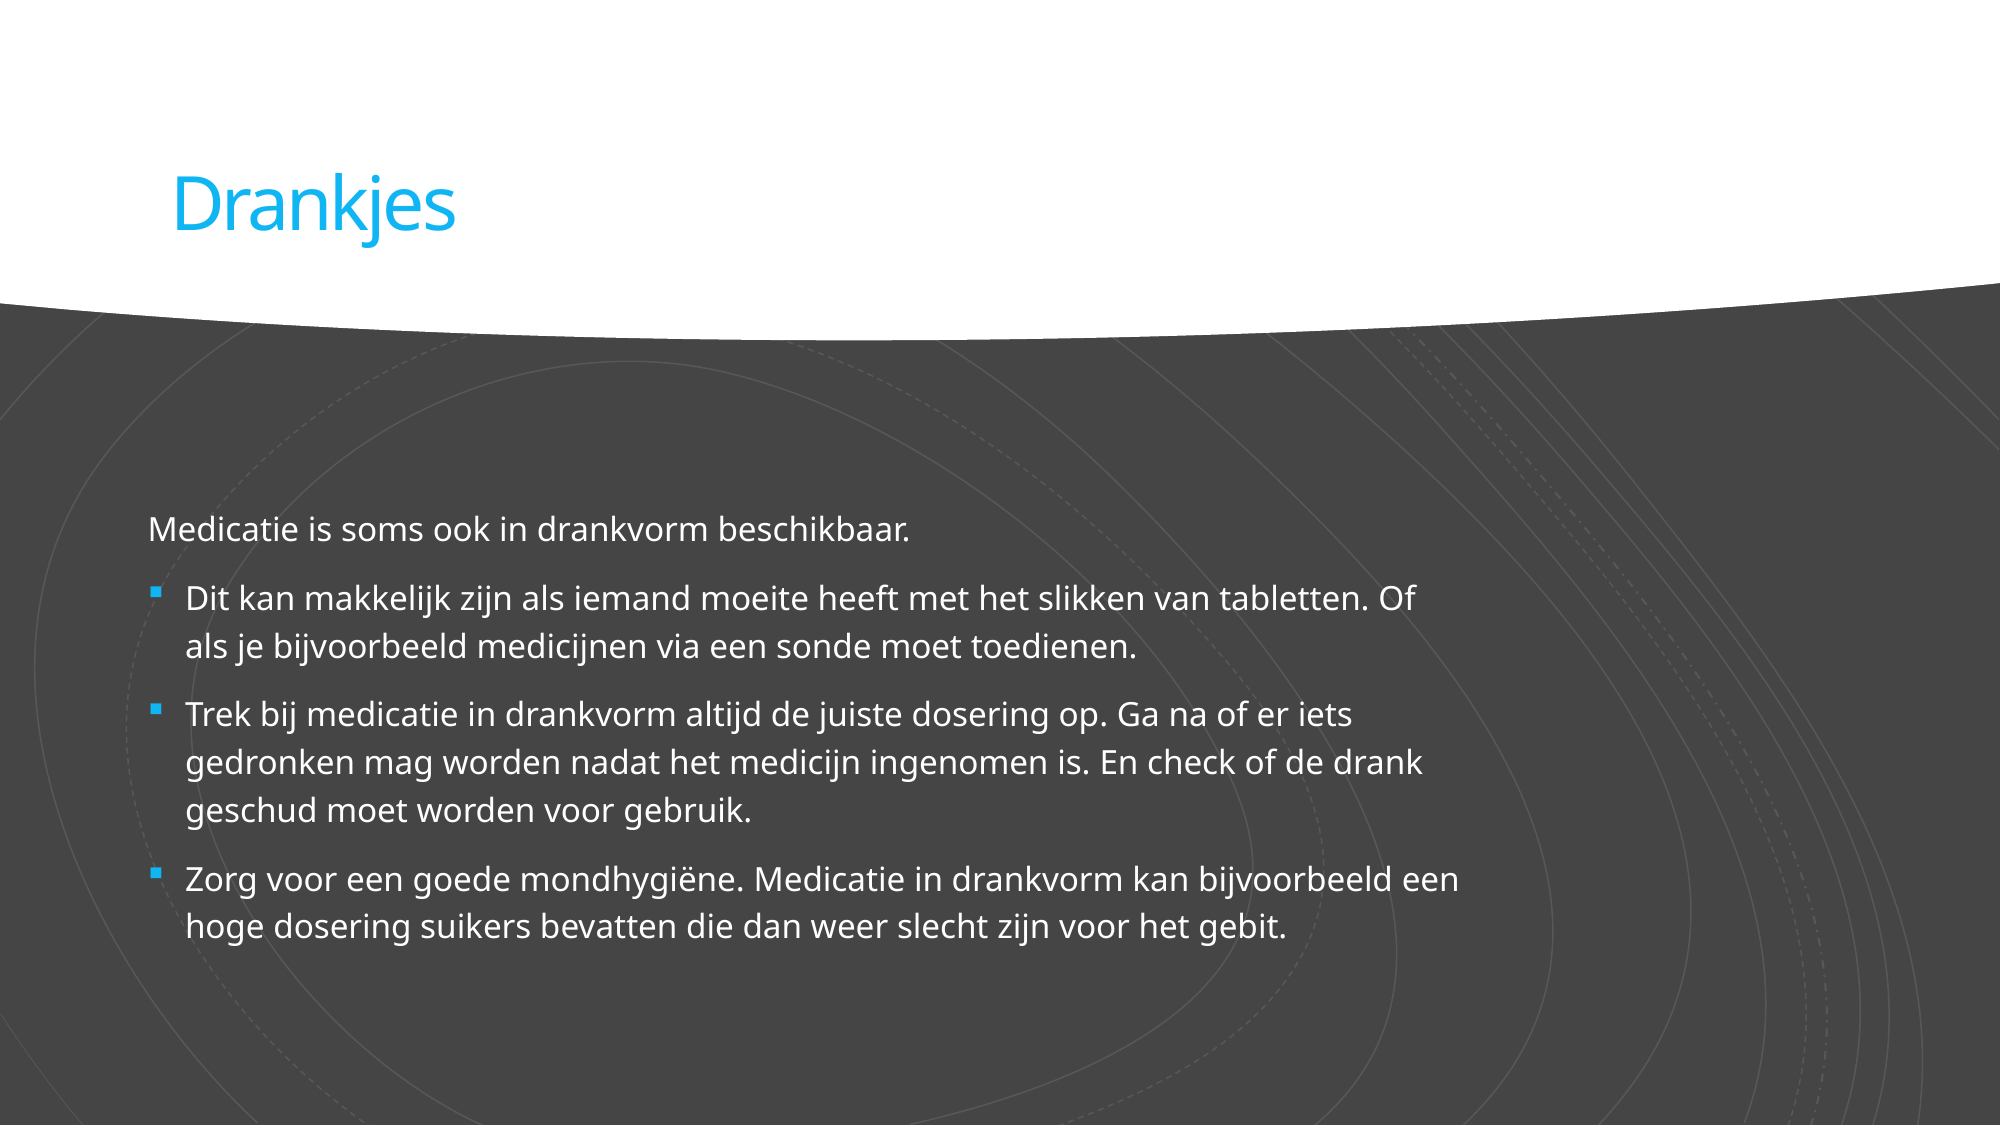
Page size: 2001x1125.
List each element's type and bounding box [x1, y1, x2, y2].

text_box [0, 0, 2000, 1125]
